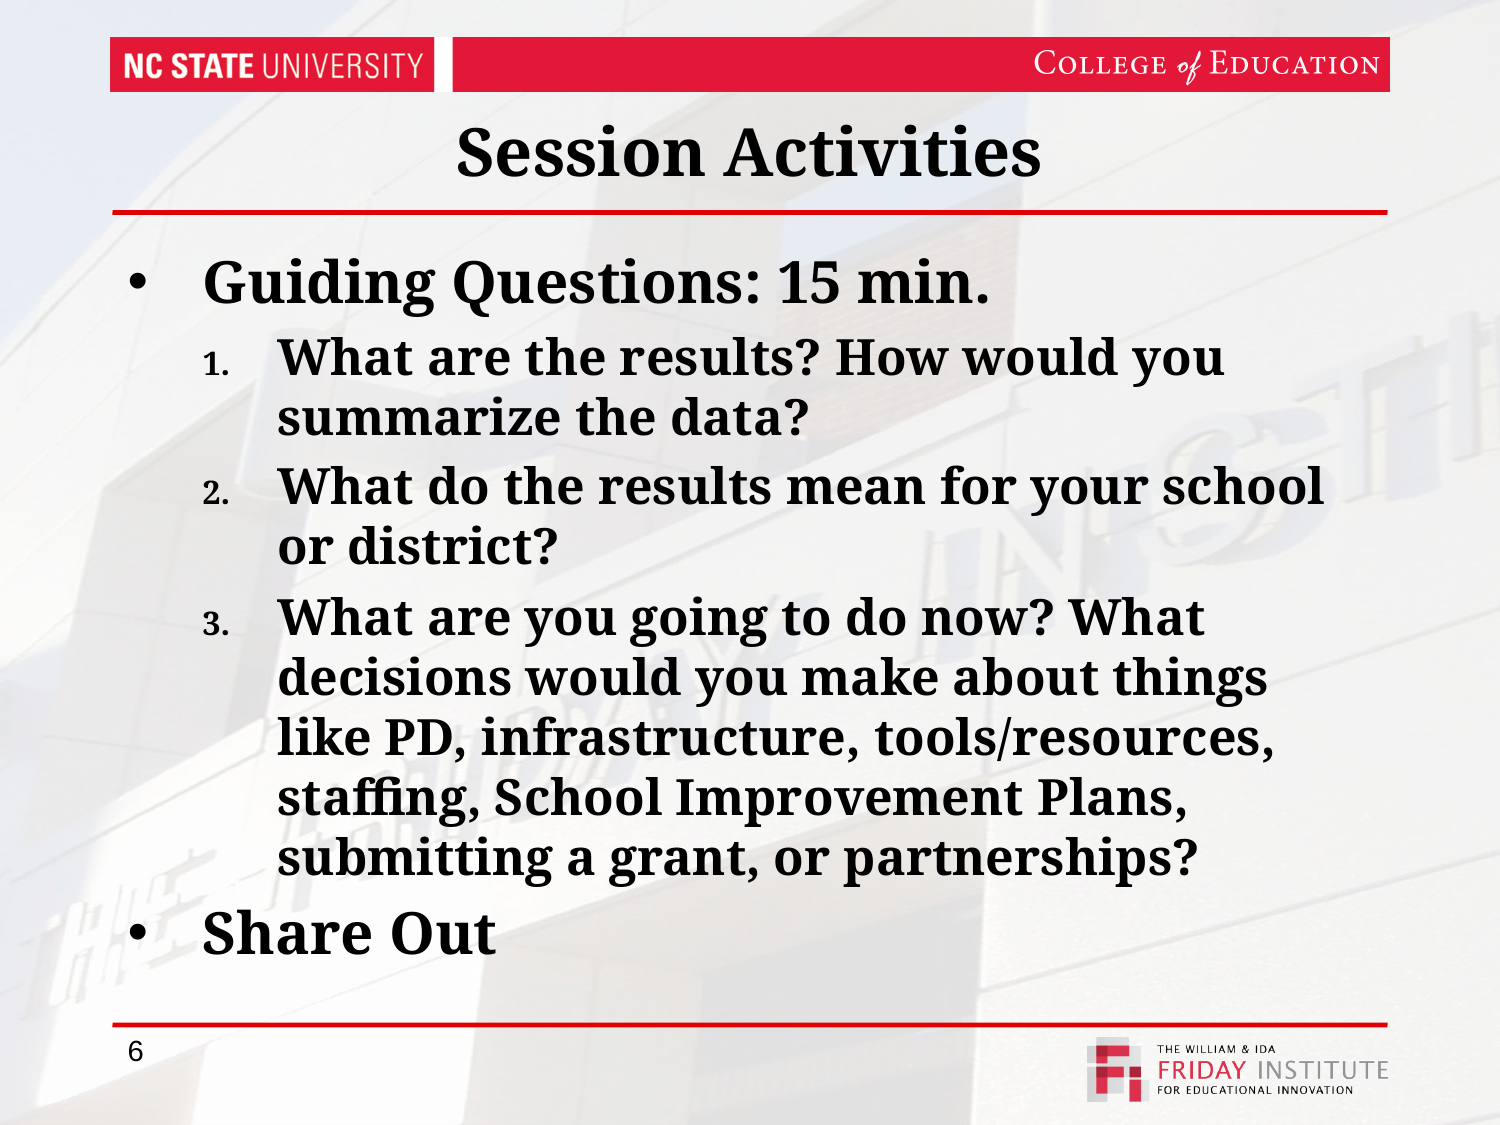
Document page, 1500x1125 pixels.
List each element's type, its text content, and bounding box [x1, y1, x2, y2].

picture [1087, 1037, 1388, 1102]
slide_number 6 [112, 1024, 326, 1101]
title Session Activities [112, 87, 1388, 213]
list Guiding Questions: 15 min. What are the results? How would you summarize the data? What do the results mean for your school or district? What are you going to do now? What decisions would you make about things like PD, infrastructure, tools/resources, staffing, School Improvement Plans, submitting a grant, or partnerships? Share Out [112, 237, 1388, 1001]
picture [110, 37, 1390, 92]
